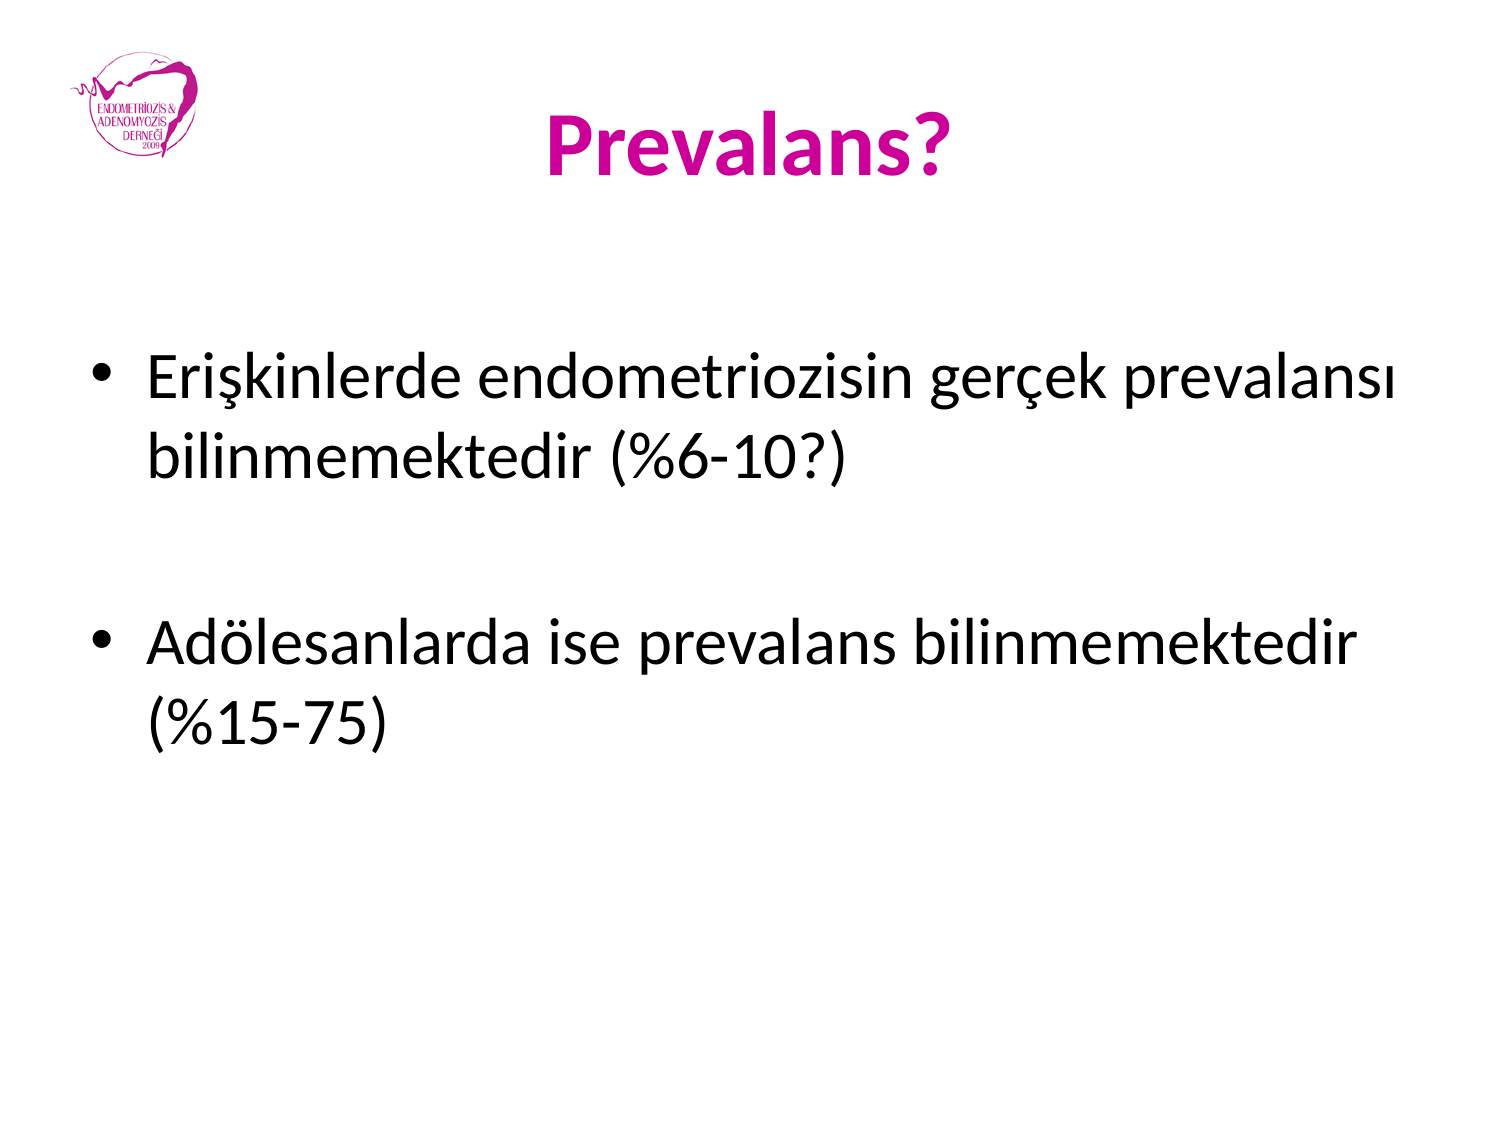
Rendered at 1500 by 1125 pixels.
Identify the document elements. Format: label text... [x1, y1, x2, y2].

list Erişkinlerde endometriozisin gerçek prevalansı bilinmemektedir (%6-10?) Adölesanlarda ise prevalans bilinmemektedir (%15-75) [75, 323, 1425, 1067]
picture [70, 46, 206, 162]
title Prevalans? [75, 45, 1425, 233]
